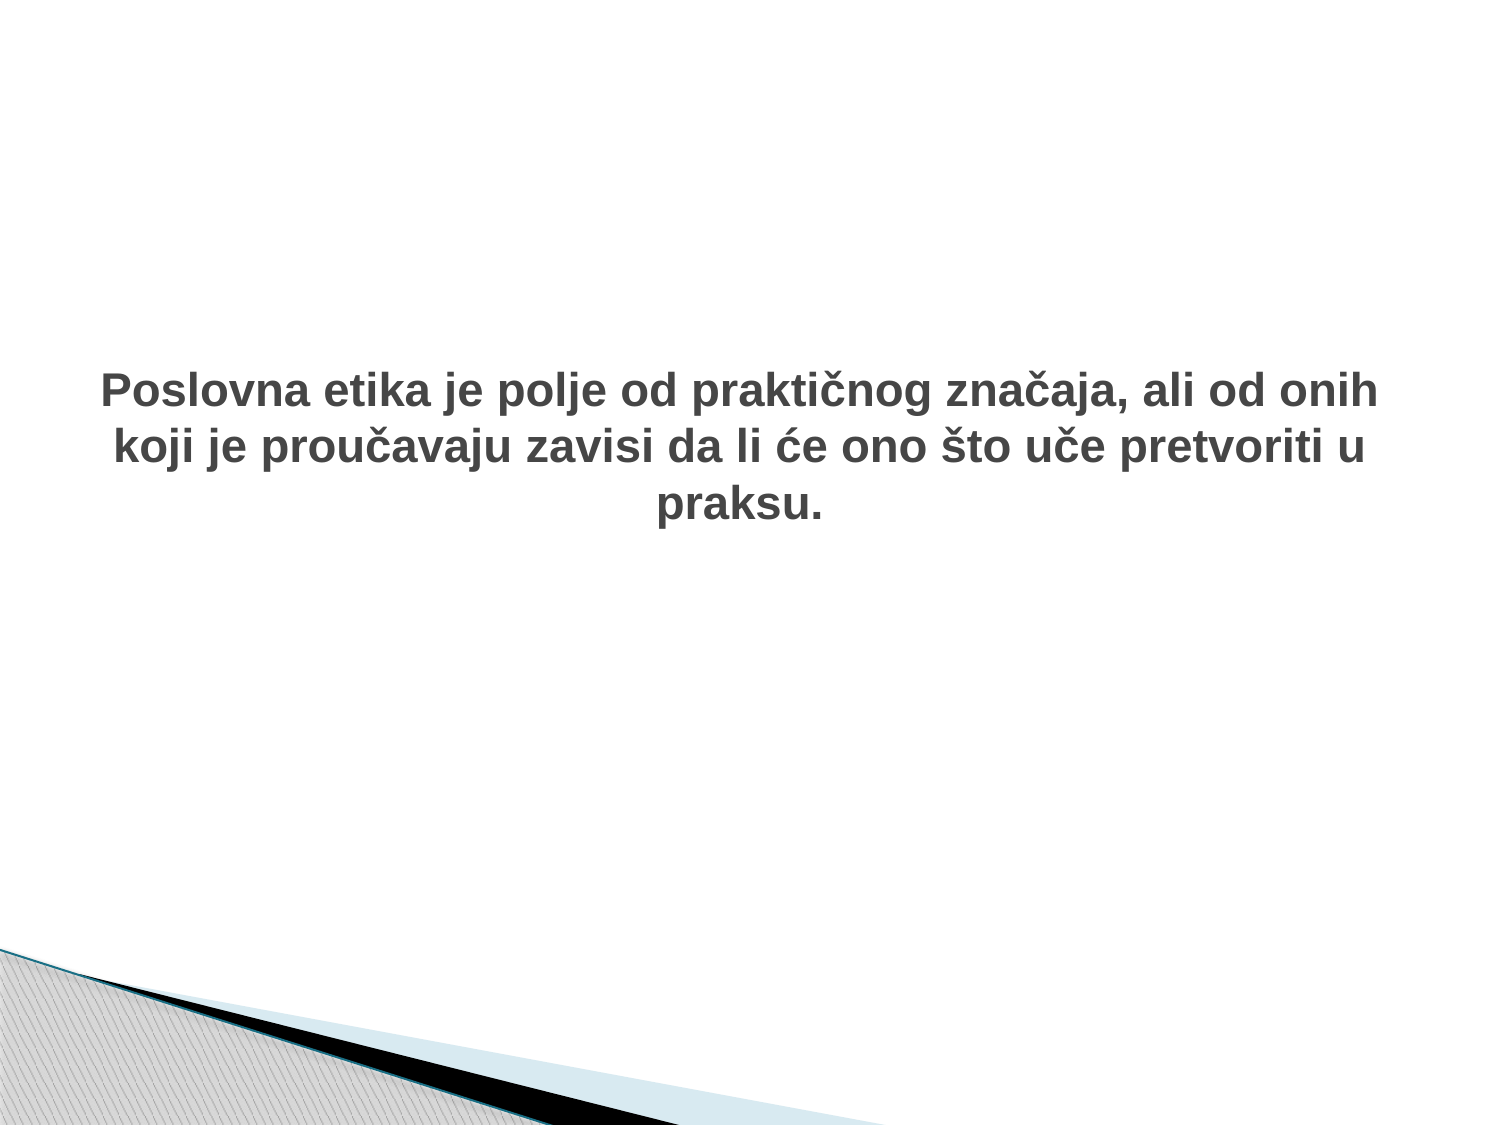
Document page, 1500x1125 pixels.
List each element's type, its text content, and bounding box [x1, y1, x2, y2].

title Poslovna etika je polje od praktičnog značaja, ali od onih koji je proučavaju zavisi da li će ono što uče pretvoriti u praksu. [64, 350, 1415, 538]
